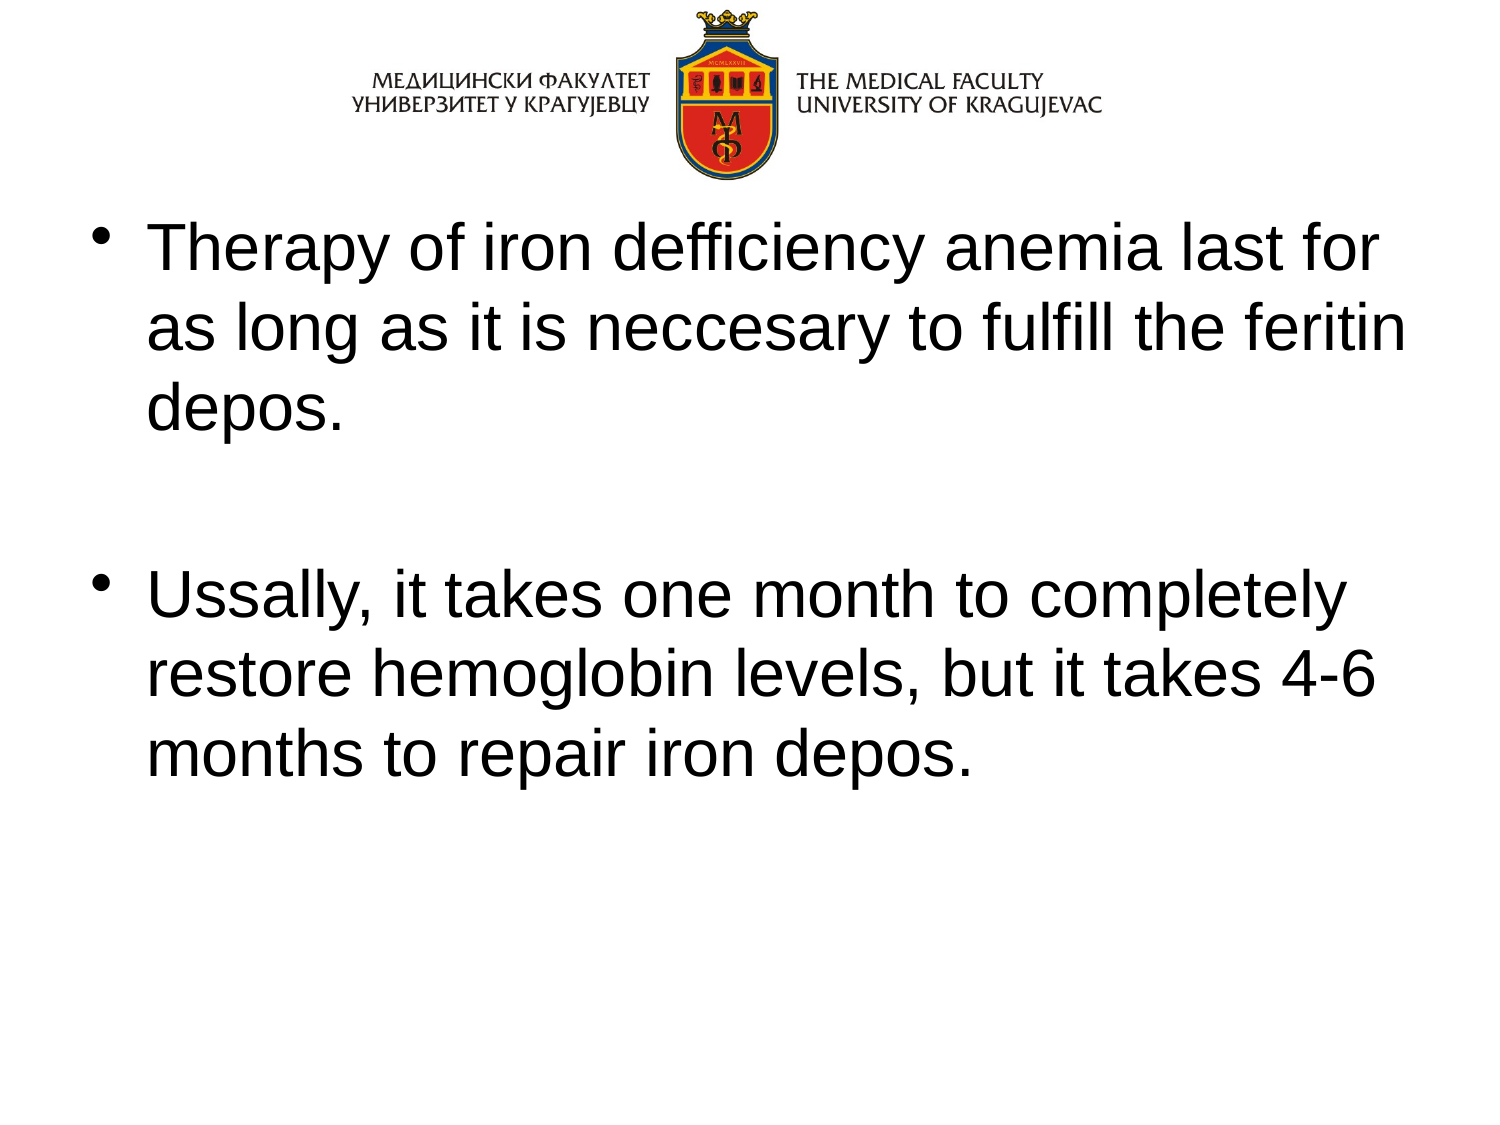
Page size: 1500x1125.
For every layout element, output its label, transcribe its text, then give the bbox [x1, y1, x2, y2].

picture [328, 0, 1125, 191]
list Therapy of iron defficiency anemia last for as long as it is neccesary to fulfill the feritin depos. Ussally, it takes one month to completely restore hemoglobin levels, but it takes 4-6 months to repair iron depos. [75, 196, 1425, 1118]
